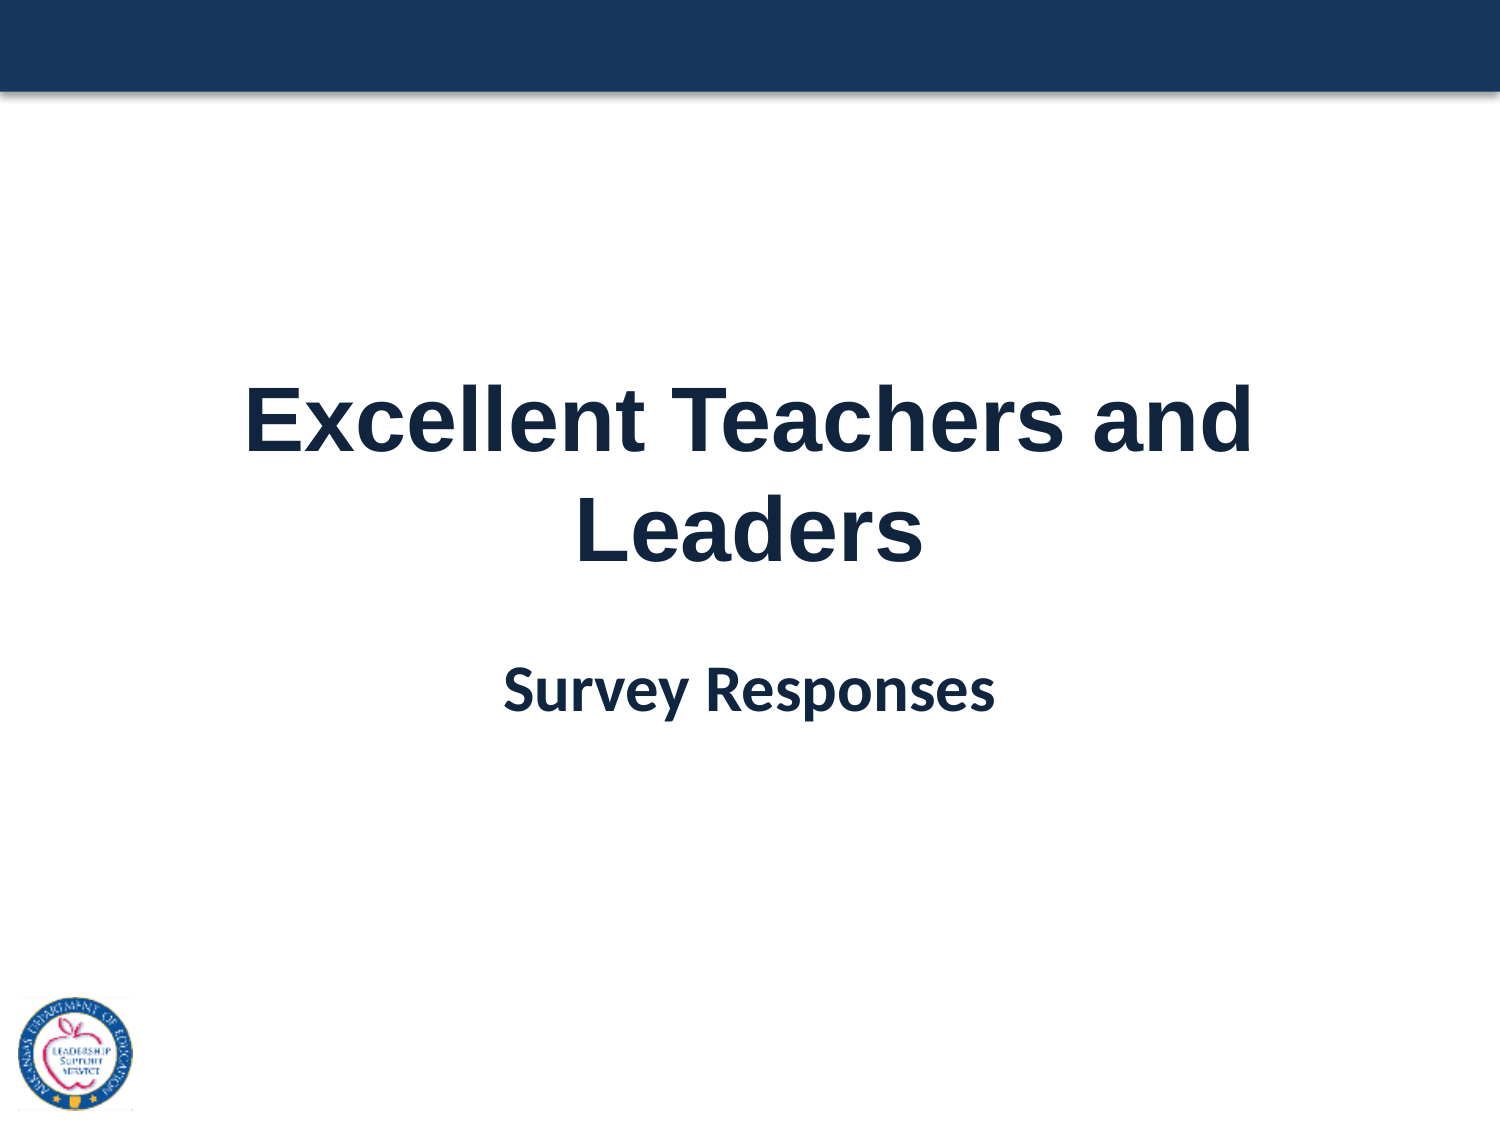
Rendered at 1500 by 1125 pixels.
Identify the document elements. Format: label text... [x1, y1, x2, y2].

text_box [0, 0, 1500, 94]
title Excellent Teachers and Leaders [112, 349, 1388, 591]
picture [18, 997, 133, 1111]
subtitle Survey Responses [225, 637, 1275, 925]
